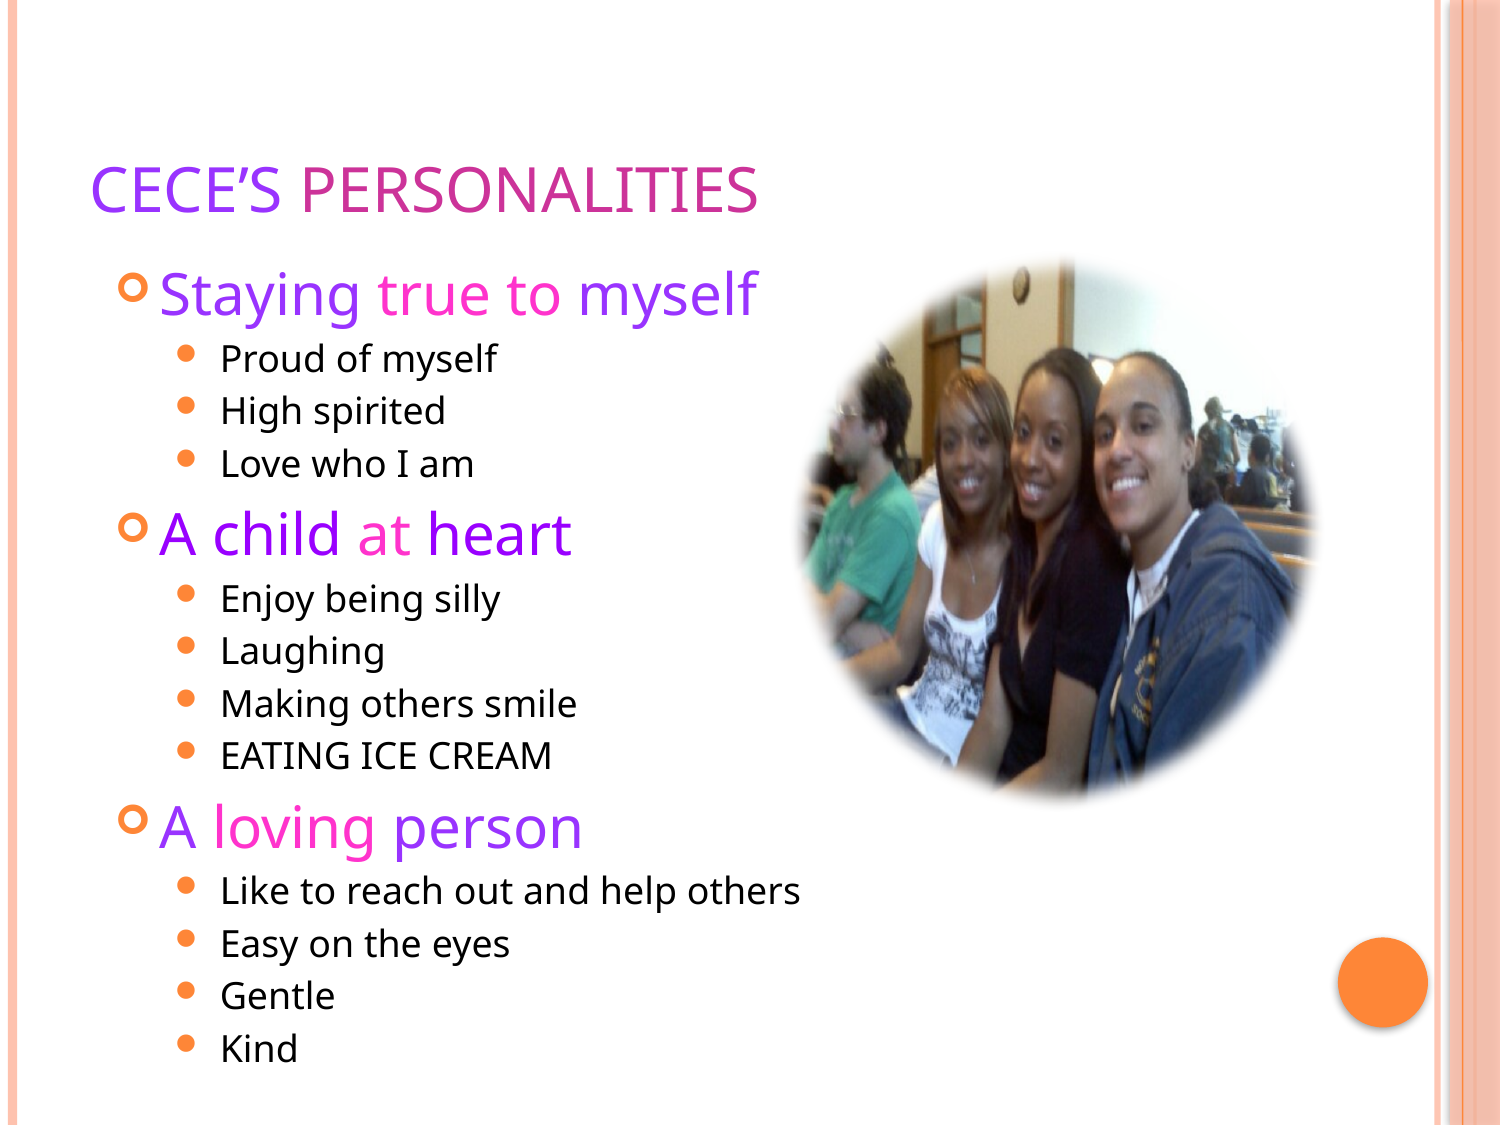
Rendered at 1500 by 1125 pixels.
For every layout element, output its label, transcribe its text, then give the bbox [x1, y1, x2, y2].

picture [786, 249, 1326, 813]
list Staying true to myself Proud of myself High spirited Love who I am A child at heart Enjoy being silly Laughing Making others smile EATING ICE CREAM A loving person Like to reach out and help others Easy on the eyes Gentle Kind [99, 249, 1388, 1100]
title Cece’s Personalities [75, 45, 1300, 233]
